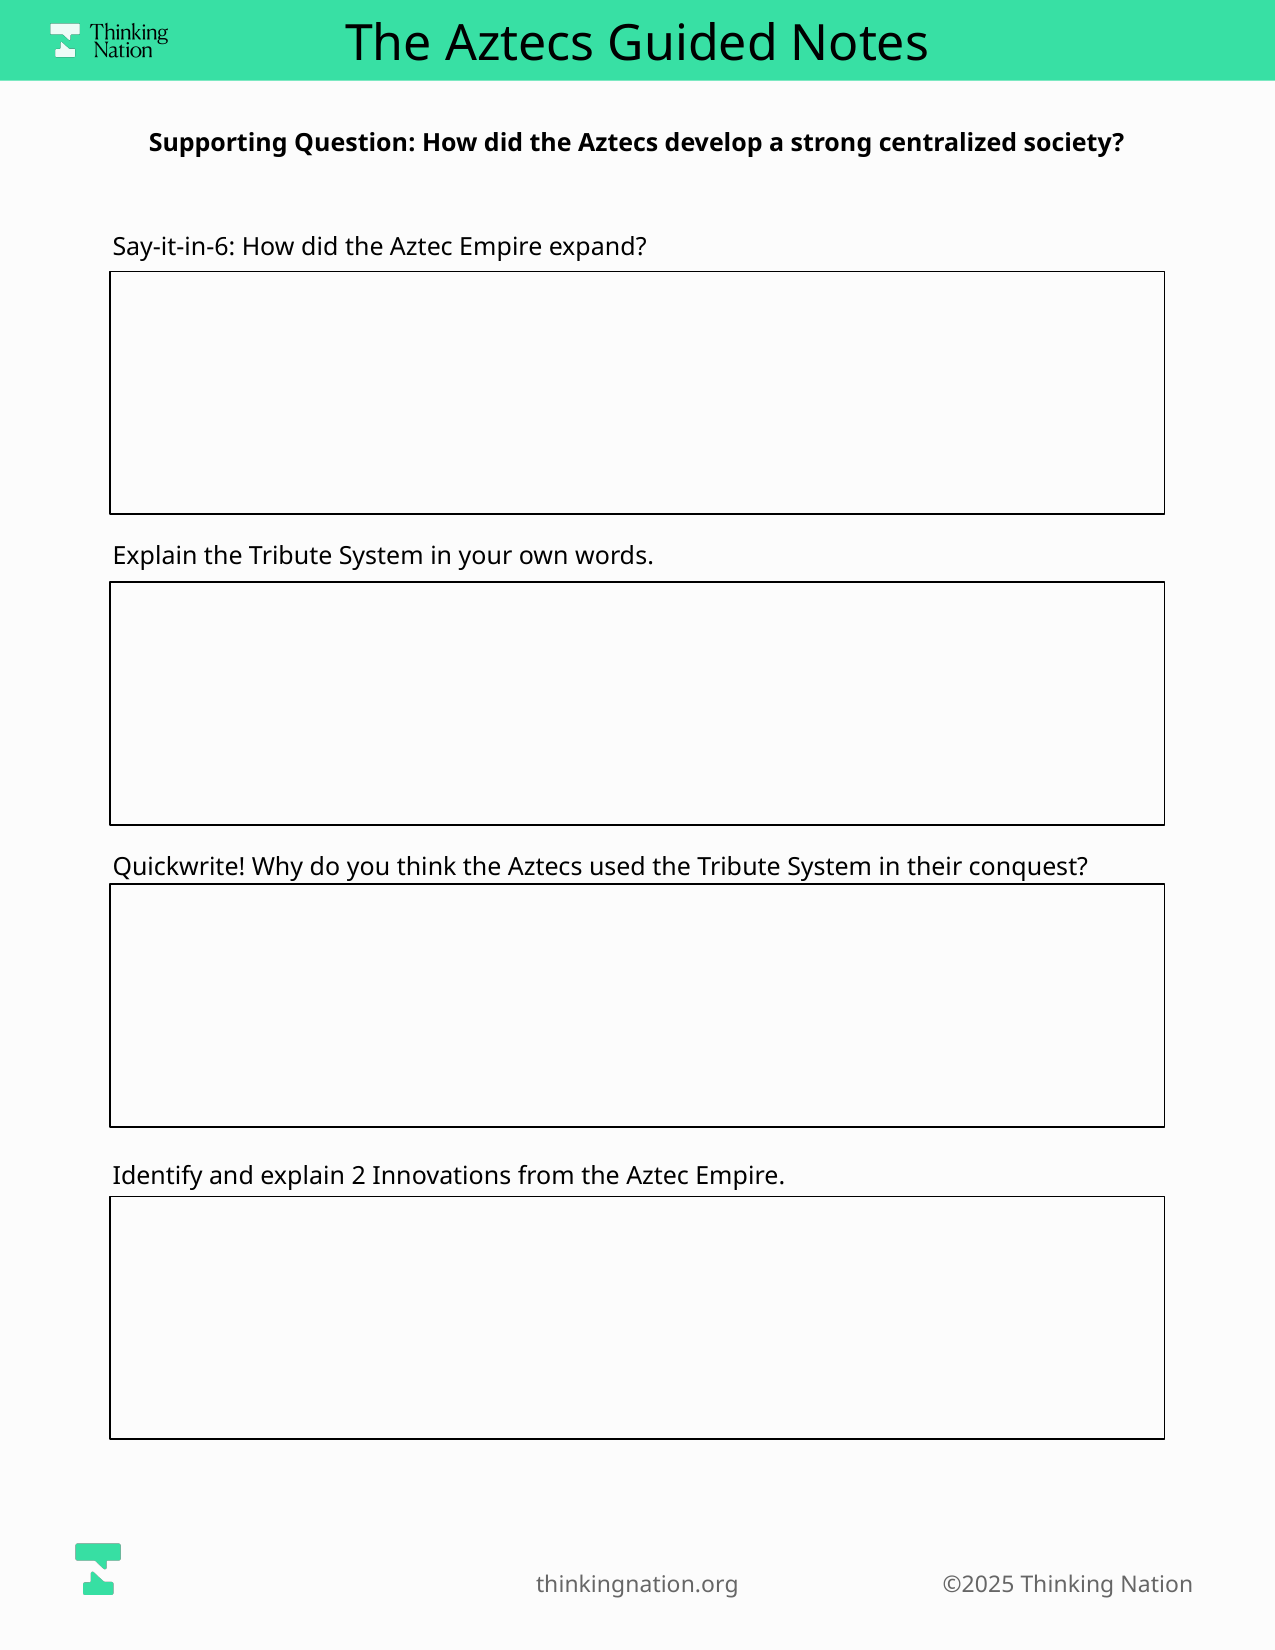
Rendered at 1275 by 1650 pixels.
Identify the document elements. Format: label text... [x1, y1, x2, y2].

text_box ©2025 Thinking Nation [907, 1553, 1210, 1605]
text_box Supporting Question: How did the Aztecs develop a strong centralized society? Say-it-in-6: How did the Aztec Empire expand? Explain the Tribute System in your own words. Quickwrite! Why do you think the Aztecs used the Tribute System in their conquest? Identify and explain 2 Innovations from the Aztec Empire. [97, 107, 1178, 1650]
text_box [110, 1196, 1165, 1440]
picture [36, 12, 172, 69]
picture [62, 1533, 134, 1605]
text_box The Aztecs Guided Notes [0, 0, 1275, 81]
text_box [110, 581, 1165, 825]
text_box [110, 883, 1165, 1127]
text_box [110, 271, 1165, 515]
